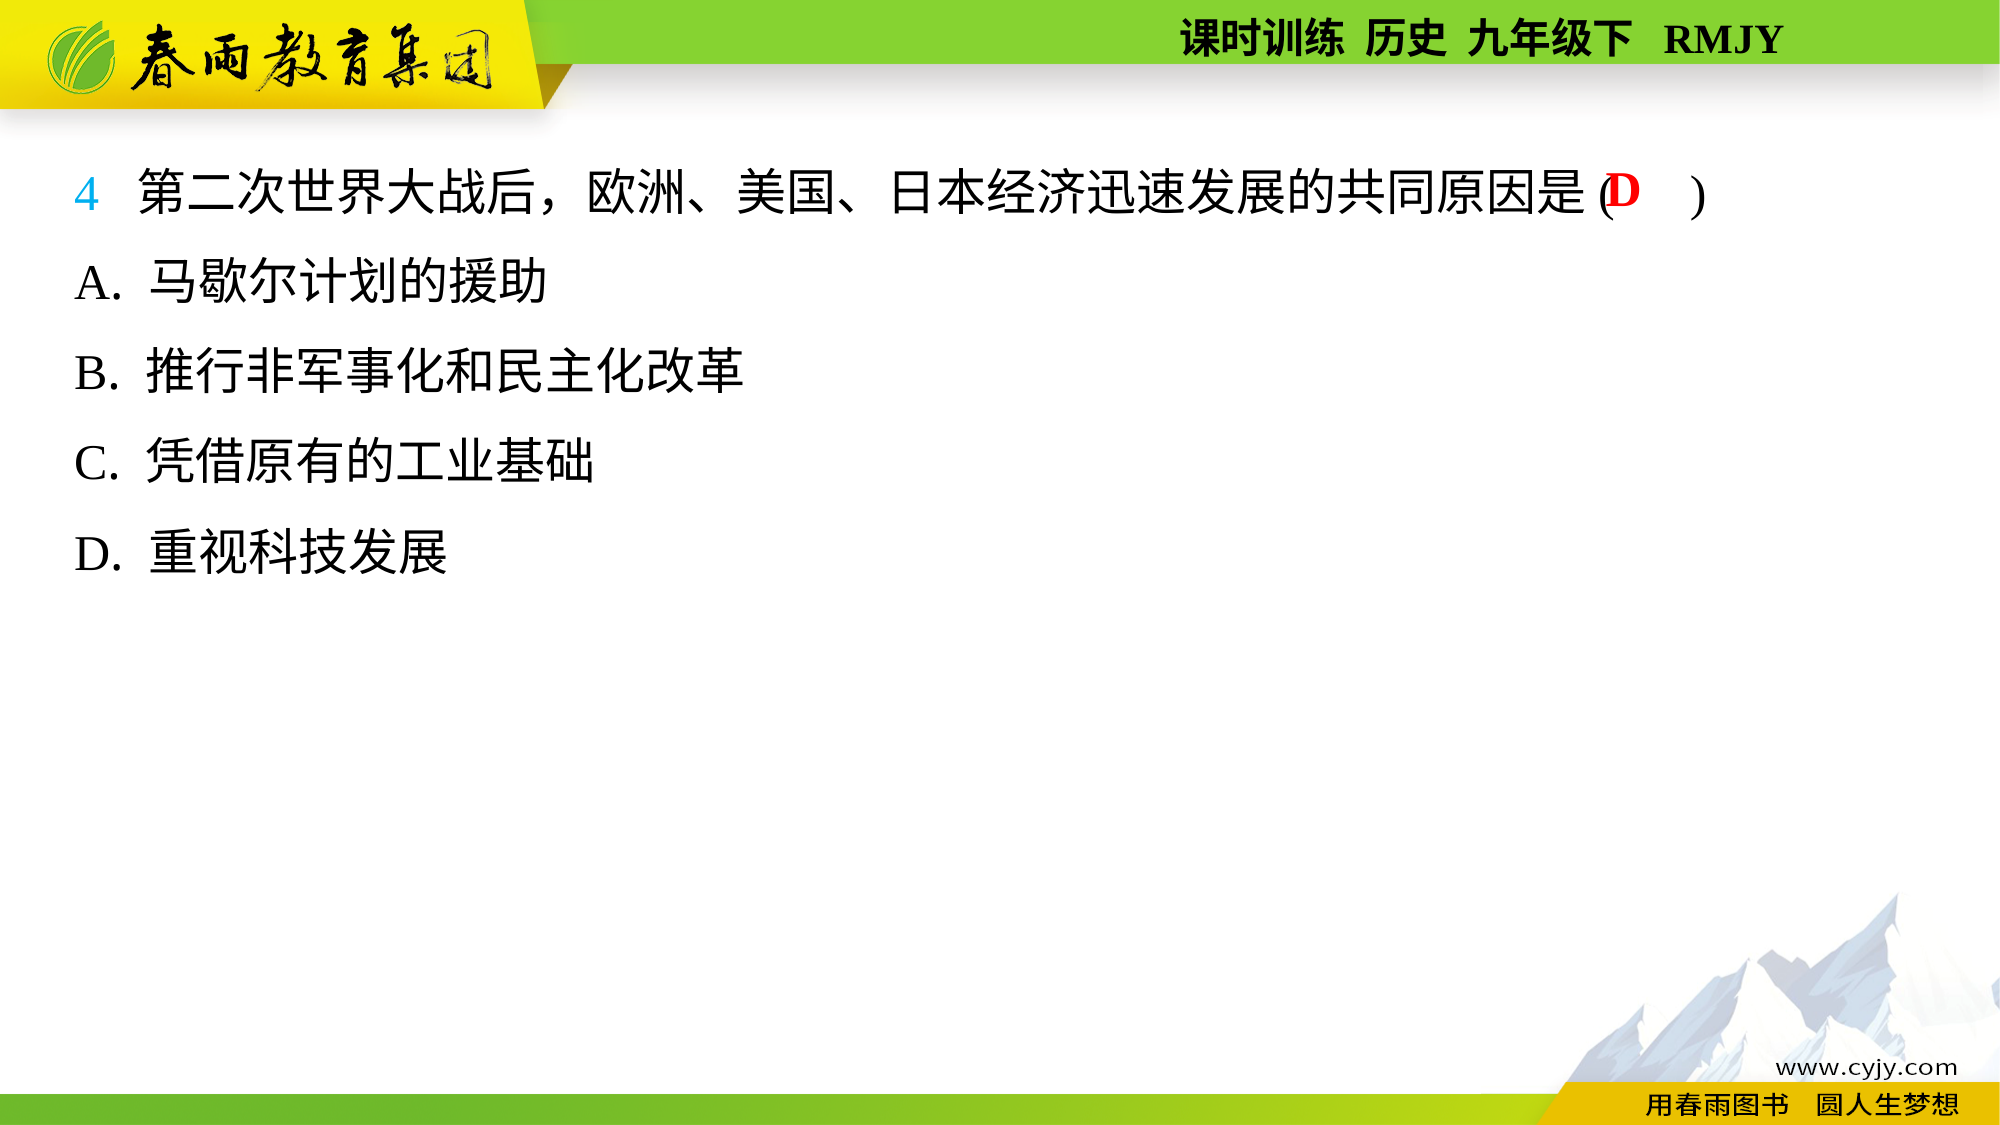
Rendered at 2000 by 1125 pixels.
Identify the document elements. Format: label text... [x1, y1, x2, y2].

list 4 第二次世界大战后，欧洲、美国、日本经济迅速发展的共同原因是( ) A. 马歇尔计划的援助 B. 推行非军事化和民主化改革 C. 凭借原有的工业基础 D. 重视科技发展 [59, 122, 1944, 592]
picture [0, 0, 2000, 1125]
text_box D [1590, 148, 1657, 224]
